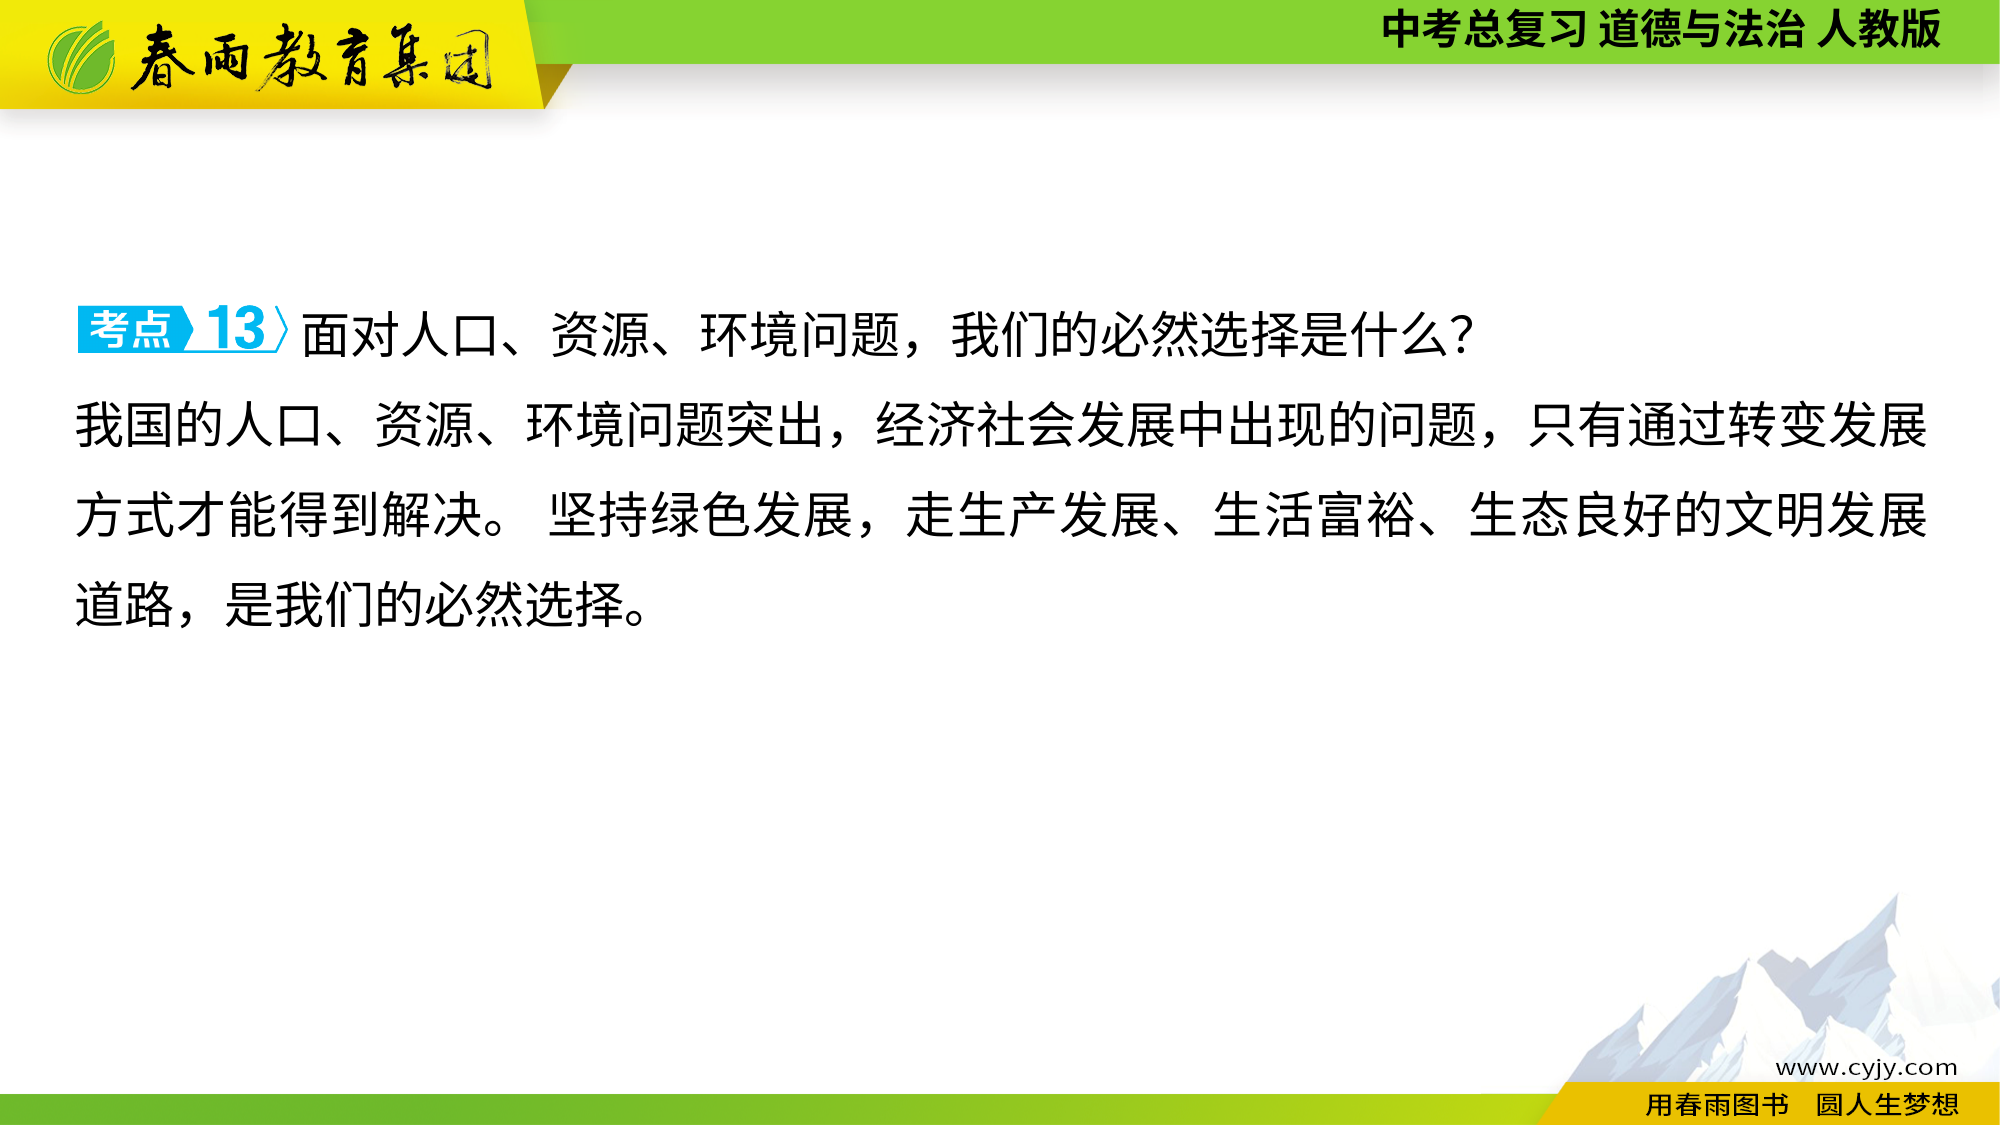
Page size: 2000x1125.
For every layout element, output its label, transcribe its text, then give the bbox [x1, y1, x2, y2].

picture [0, 0, 2000, 1125]
list 面对人口、资源、环境问题，我们的必然选择是什么？ 我国的人口、资源、环境问题突出，经济社会发展中出现的问题，只有通过转变发展方式才能得到解决。 坚持绿色发展，走生产发展、生活富裕、生态良好的文明发展道路，是我们的必然选择。 [59, 266, 1944, 634]
